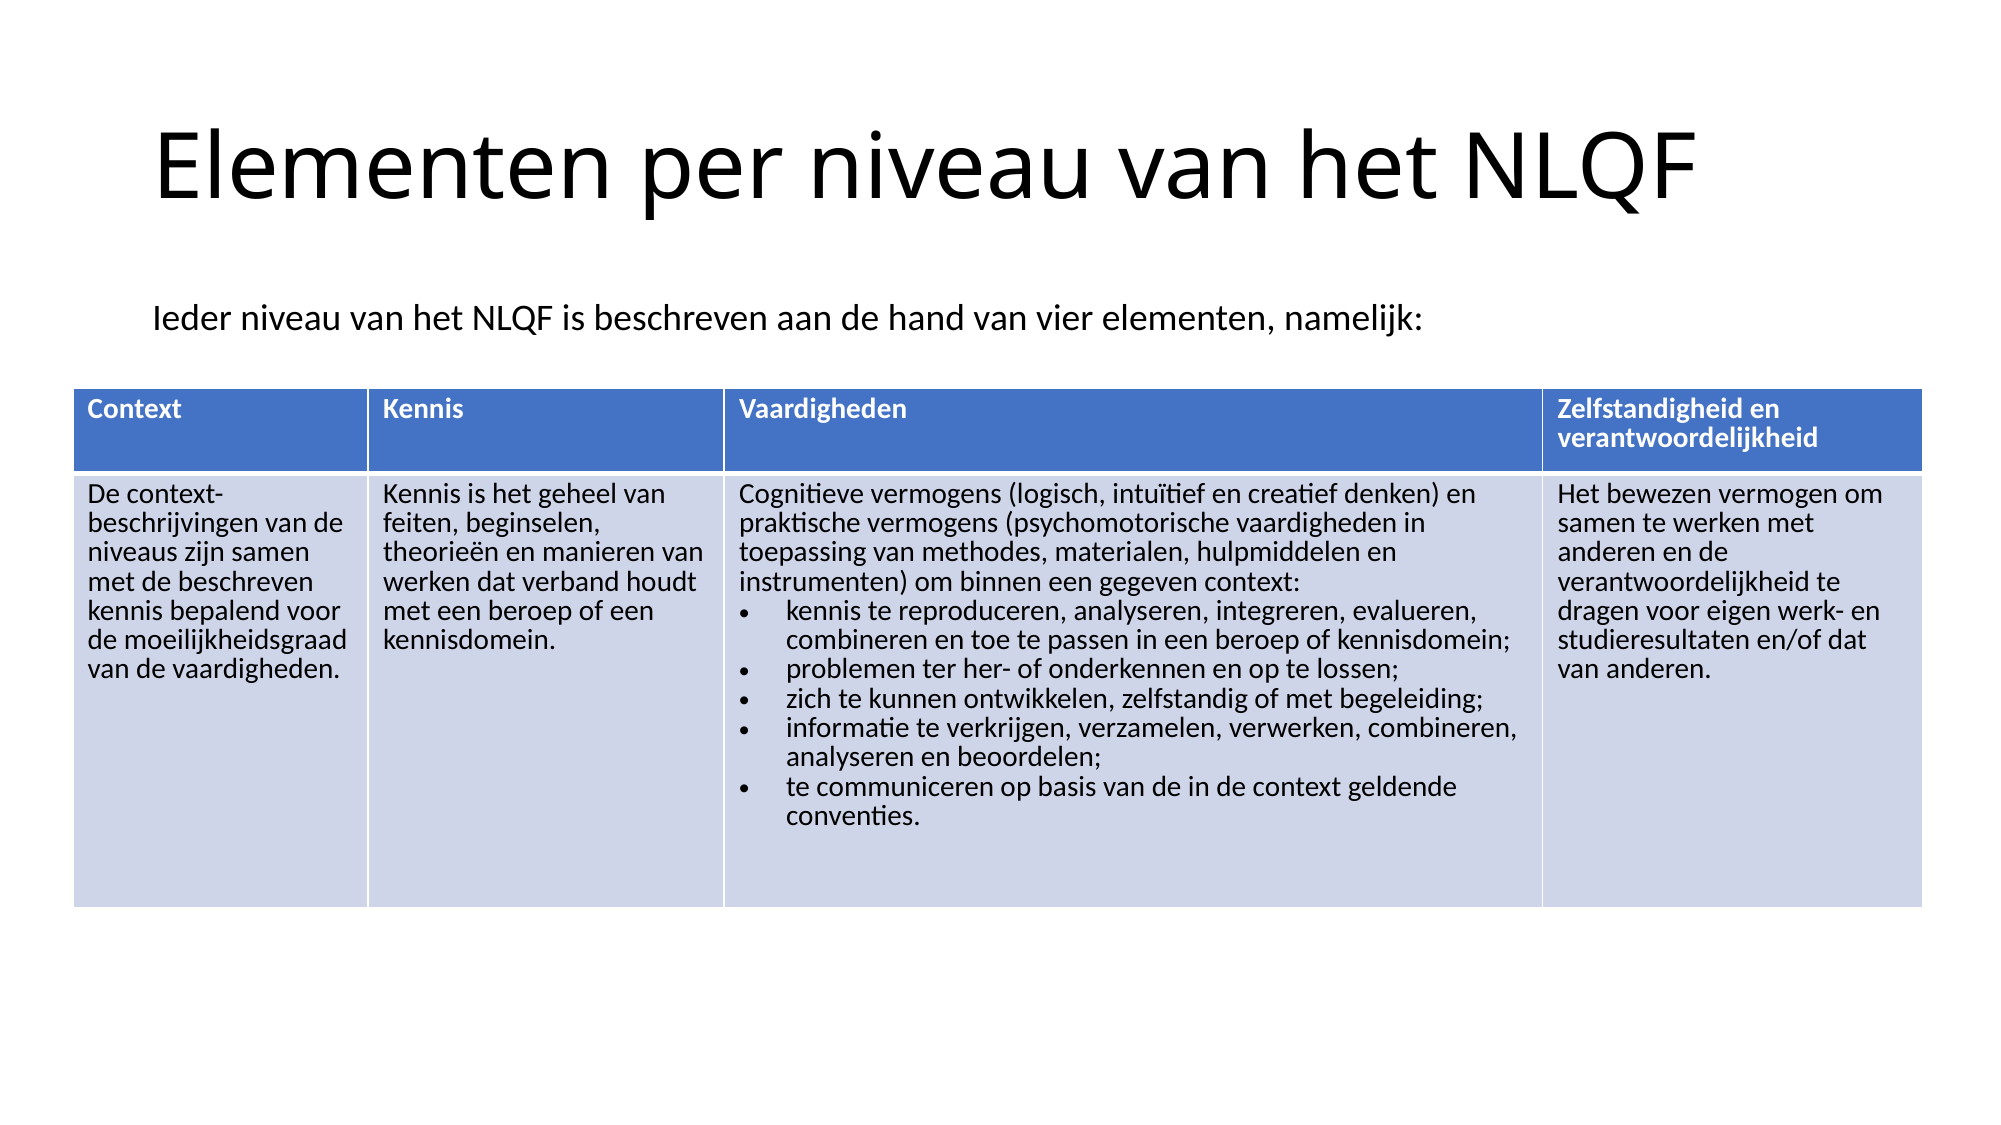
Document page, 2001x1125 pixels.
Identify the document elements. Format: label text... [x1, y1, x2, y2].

text_box Ieder niveau van het NLQF is beschreven aan de hand van vier elementen, namelijk: [137, 285, 1616, 346]
table_cell Het bewezen vermogen om samen te werken met anderen en de verantwoordelijkheid te dragen voor eigen werk- en studieresultaten en/of dat van anderen. [1543, 476, 1922, 907]
table_header Vaardigheden [725, 389, 1542, 471]
table_header Kennis [369, 389, 723, 471]
table_cell De context-beschrijvingen van de niveaus zijn samen met de beschreven kennis bepalend voor de moeilijkheidsgraad van de vaardigheden. [74, 476, 367, 907]
table_cell Cognitieve vermogens (logisch, intuïtief en creatief denken) en praktische vermogens (psychomotorische vaardigheden in toepassing van methodes, materialen, hulpmiddelen en instrumenten) om binnen een gegeven context: kennis te reproduceren, analyseren, integreren, evalueren, combineren en toe te passen in een beroep of kennisdomein; problemen ter her- of onderkennen en op te lossen; zich te kunnen ontwikkelen, zelfstandig of met begeleiding; informatie te verkrijgen, verzamelen, verwerken, combineren, analyseren en beoordelen; te communiceren op basis van de in de context geldende conventies. [725, 476, 1542, 907]
table_cell Kennis is het geheel van feiten, beginselen, theorieën en manieren van werken dat verband houdt met een beroep of een kennisdomein. [369, 476, 723, 907]
table_header Zelfstandigheid en verantwoordelijkheid [1543, 389, 1922, 471]
table_header Context [74, 389, 367, 471]
title Elementen per niveau van het NLQF [137, 59, 1863, 278]
